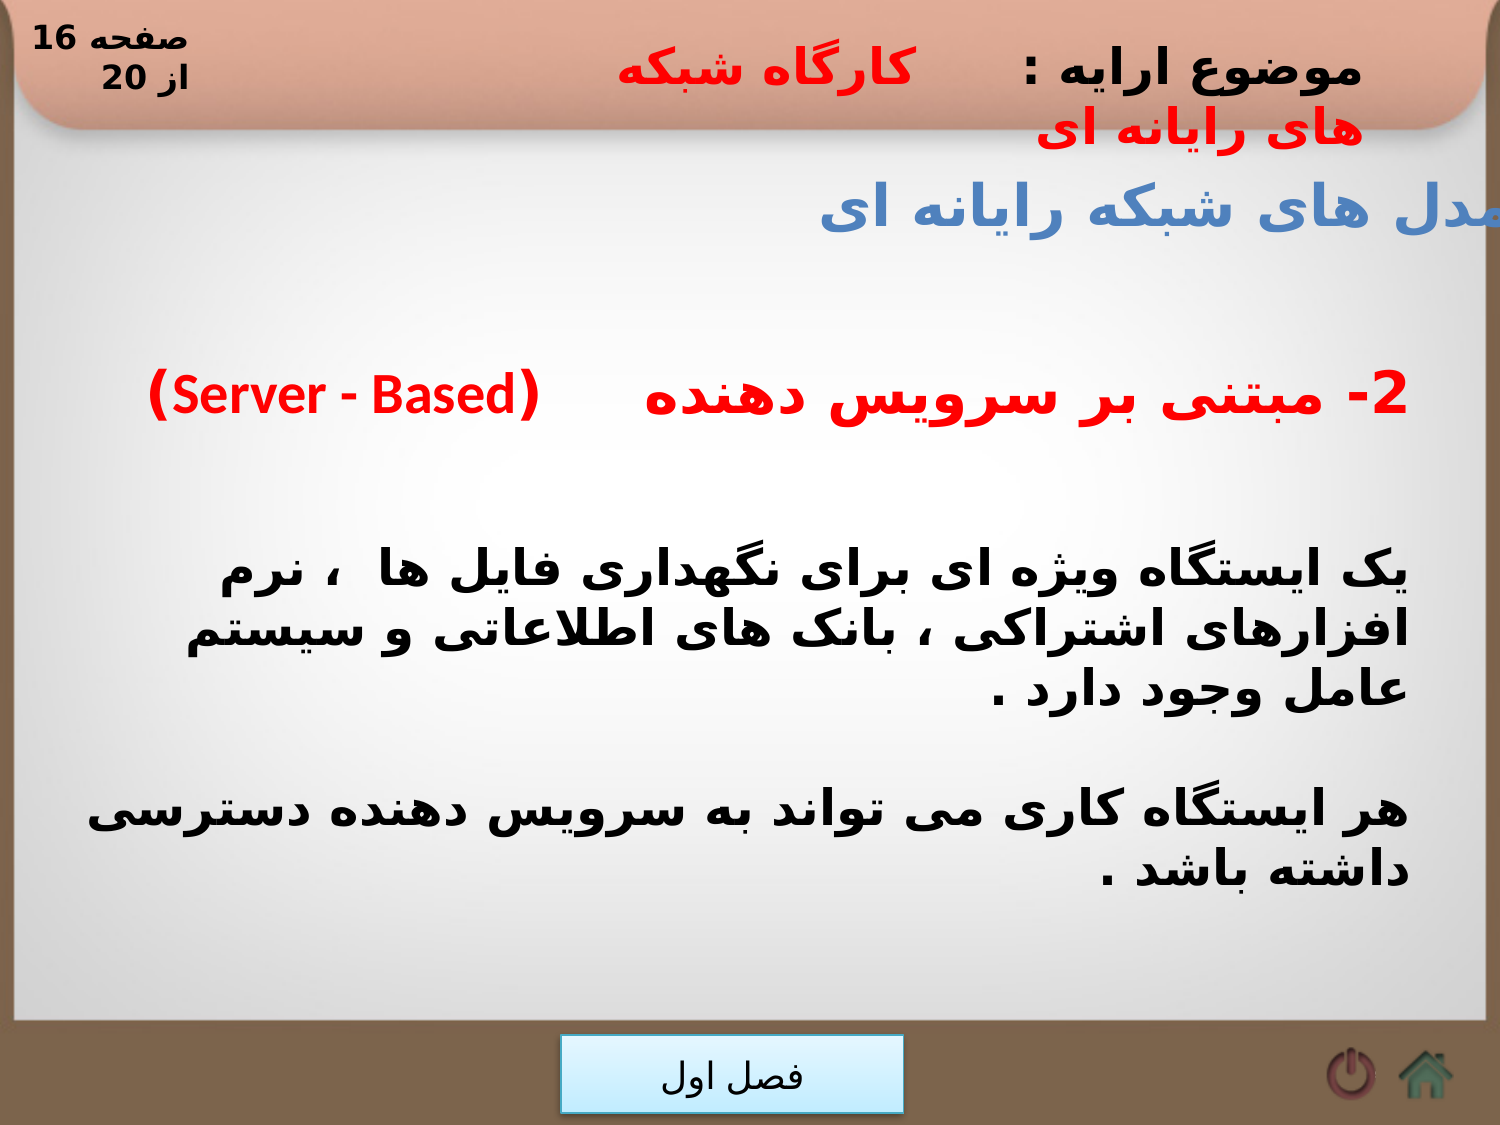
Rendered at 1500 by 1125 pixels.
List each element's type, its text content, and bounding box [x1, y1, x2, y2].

text_box مدل های شبکه رایانه ای [803, 160, 1500, 246]
picture [0, 0, 1500, 1125]
text_box صفحه 16 از 20 [0, 9, 205, 104]
text_box فصل اول [560, 1034, 904, 1114]
text_box 2- مبتنی بر سرویس دهنده (Server - Based) یک ایستگاه ویژه ای برای نگهداری فایل ها ، نرم افزارهای اشتراکی ، بانک های اطلاعاتی و سیستم عامل وجود دارد . هر ایستگاه کاری می تواند به سرویس دهنده دسترسی داشته باشد . [49, 347, 1426, 903]
text_box موضوع ارایه : کارگاه شبکه های رایانه ای [585, 26, 1380, 162]
